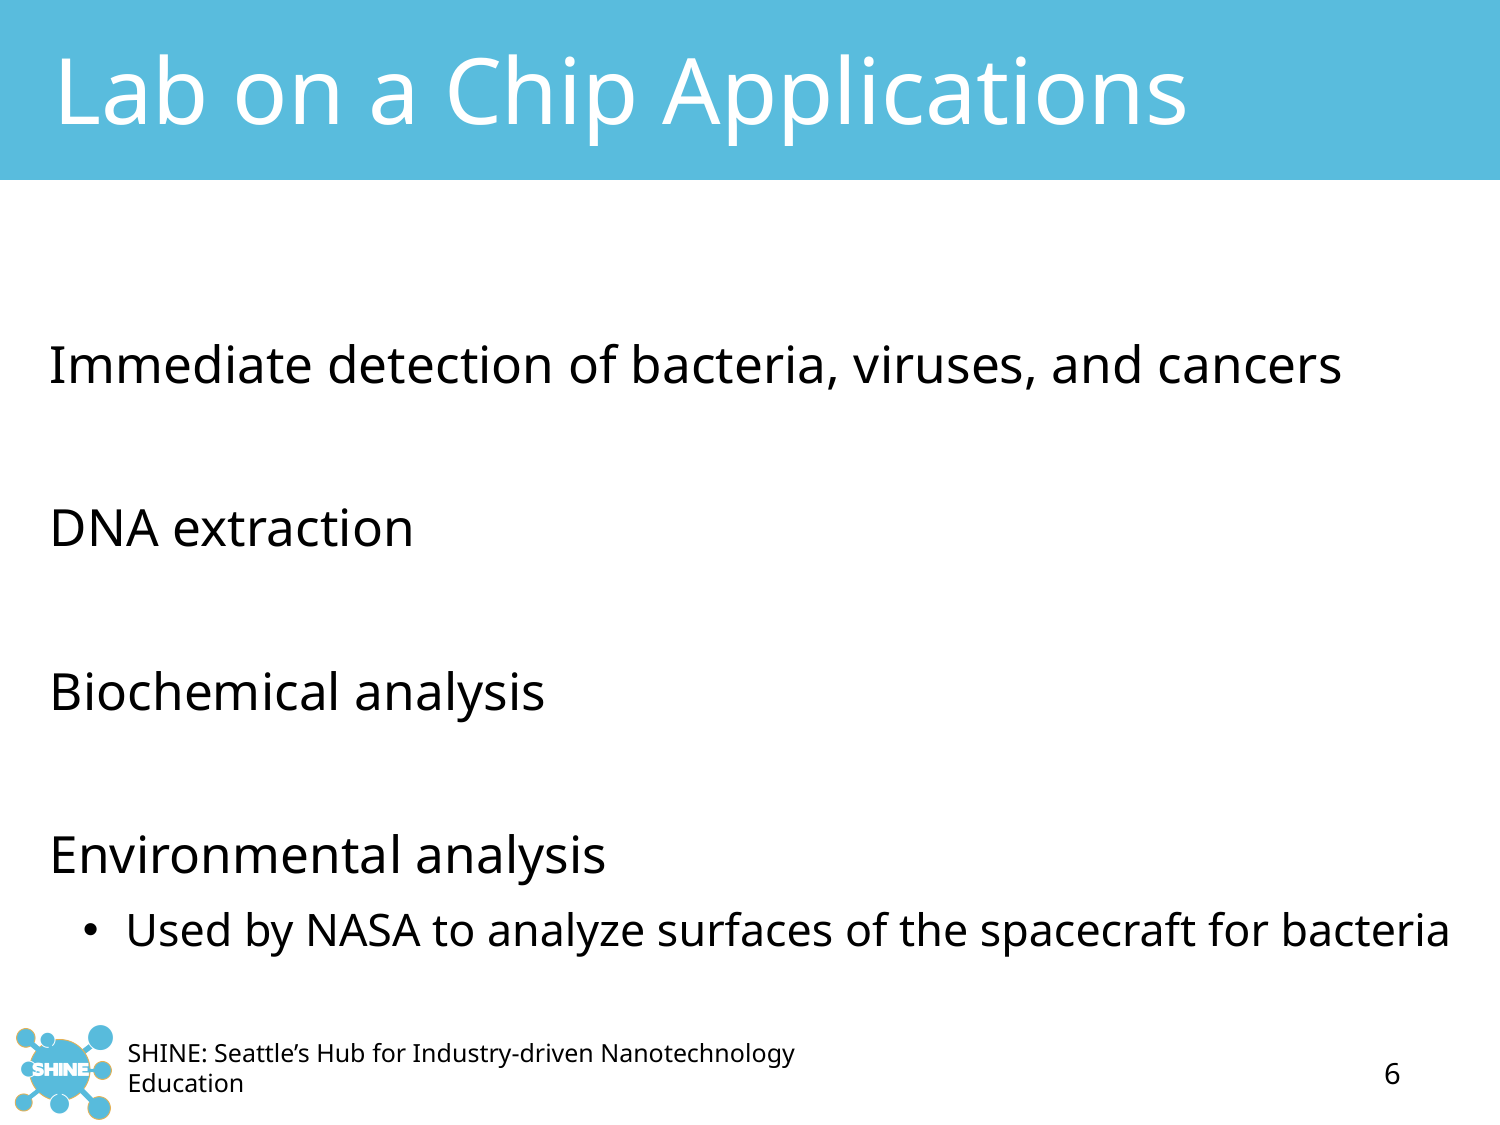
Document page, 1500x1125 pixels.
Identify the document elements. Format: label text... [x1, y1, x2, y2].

picture [12, 1024, 116, 1120]
slide_number SHINE: Seattle’s Hub for Industry-driven Nanotechnology Education [119, 1037, 913, 1098]
list Immediate detection of bacteria, viruses, and cancers DNA extraction Biochemical analysis Environmental analysis Used by NASA to analyze surfaces of the spacecraft for bacteria [0, 324, 1500, 1005]
title Lab on a Chip Applications [0, 0, 1500, 175]
text_box 6 [1369, 1040, 1445, 1100]
